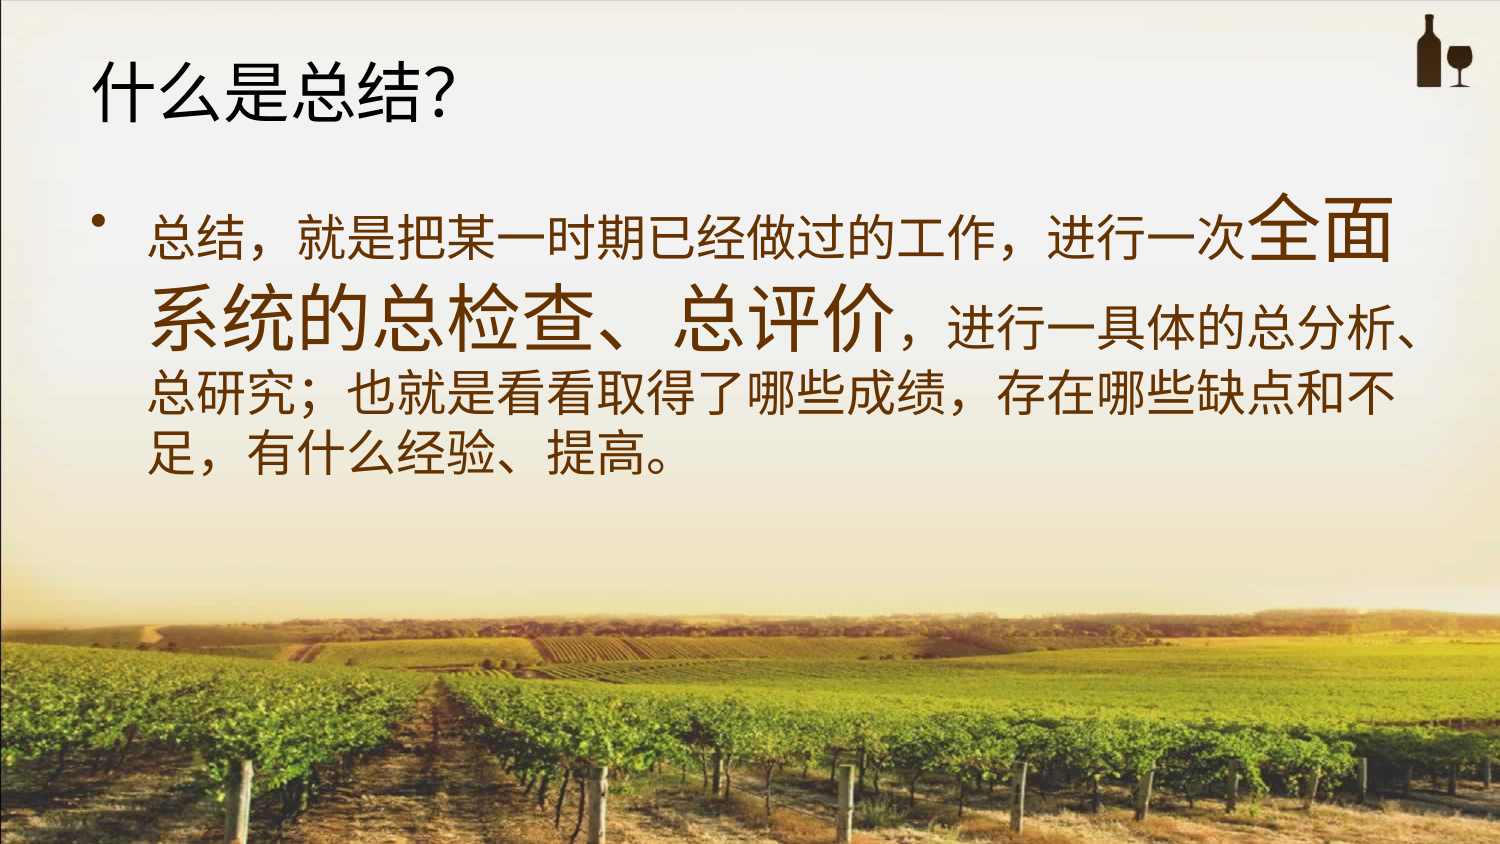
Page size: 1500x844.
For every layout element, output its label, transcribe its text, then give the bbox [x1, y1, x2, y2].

picture [0, 0, 1500, 844]
list 总结，就是把某一时期已经做过的工作，进行一次全面系统的总检查、总评价，进行一具体的总分析、总研究；也就是看看取得了哪些成绩，存在哪些缺点和不足，有什么经验、提高。 [74, 173, 1426, 754]
title 什么是总结？ [74, 33, 1426, 148]
